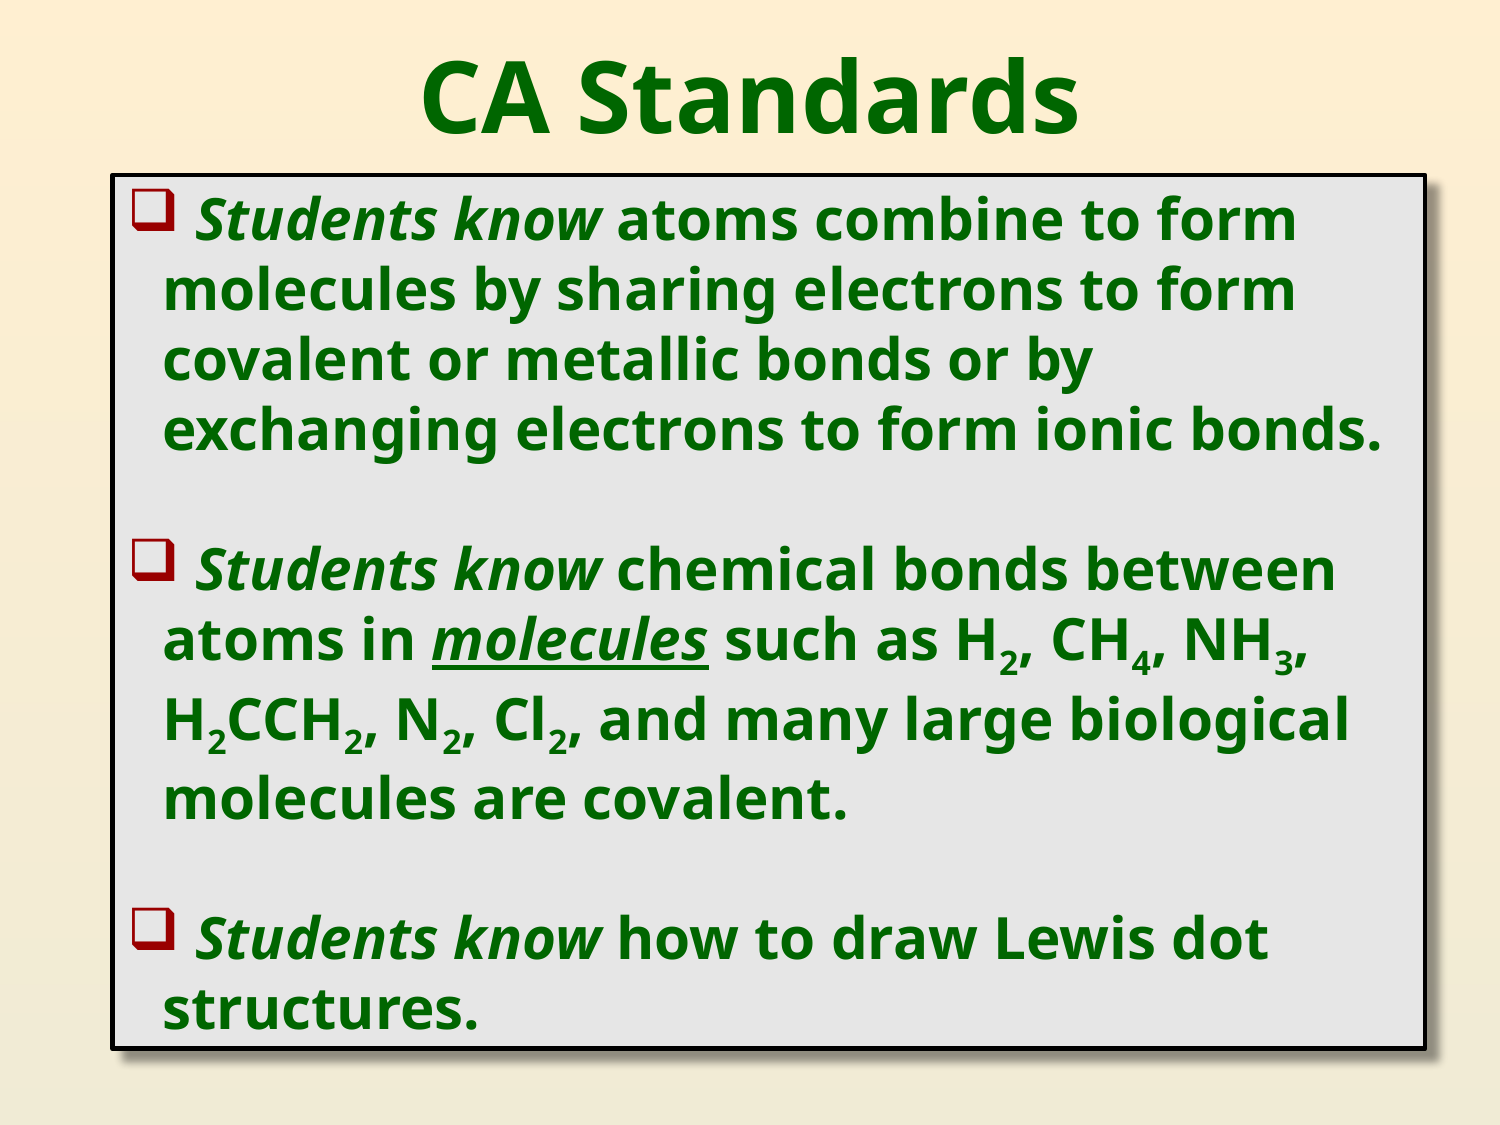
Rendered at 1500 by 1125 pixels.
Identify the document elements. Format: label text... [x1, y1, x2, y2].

title CA Standards [112, 0, 1388, 174]
text_box Students know atoms combine to form molecules by sharing electrons to form covalent or metallic bonds or by exchanging electrons to form ionic bonds. Students know chemical bonds between atoms in molecules such as H2, CH4, NH3, H2CCH2, N2, Cl2, and many large biological molecules are covalent. Students know how to draw Lewis dot structures. [112, 174, 1425, 1049]
